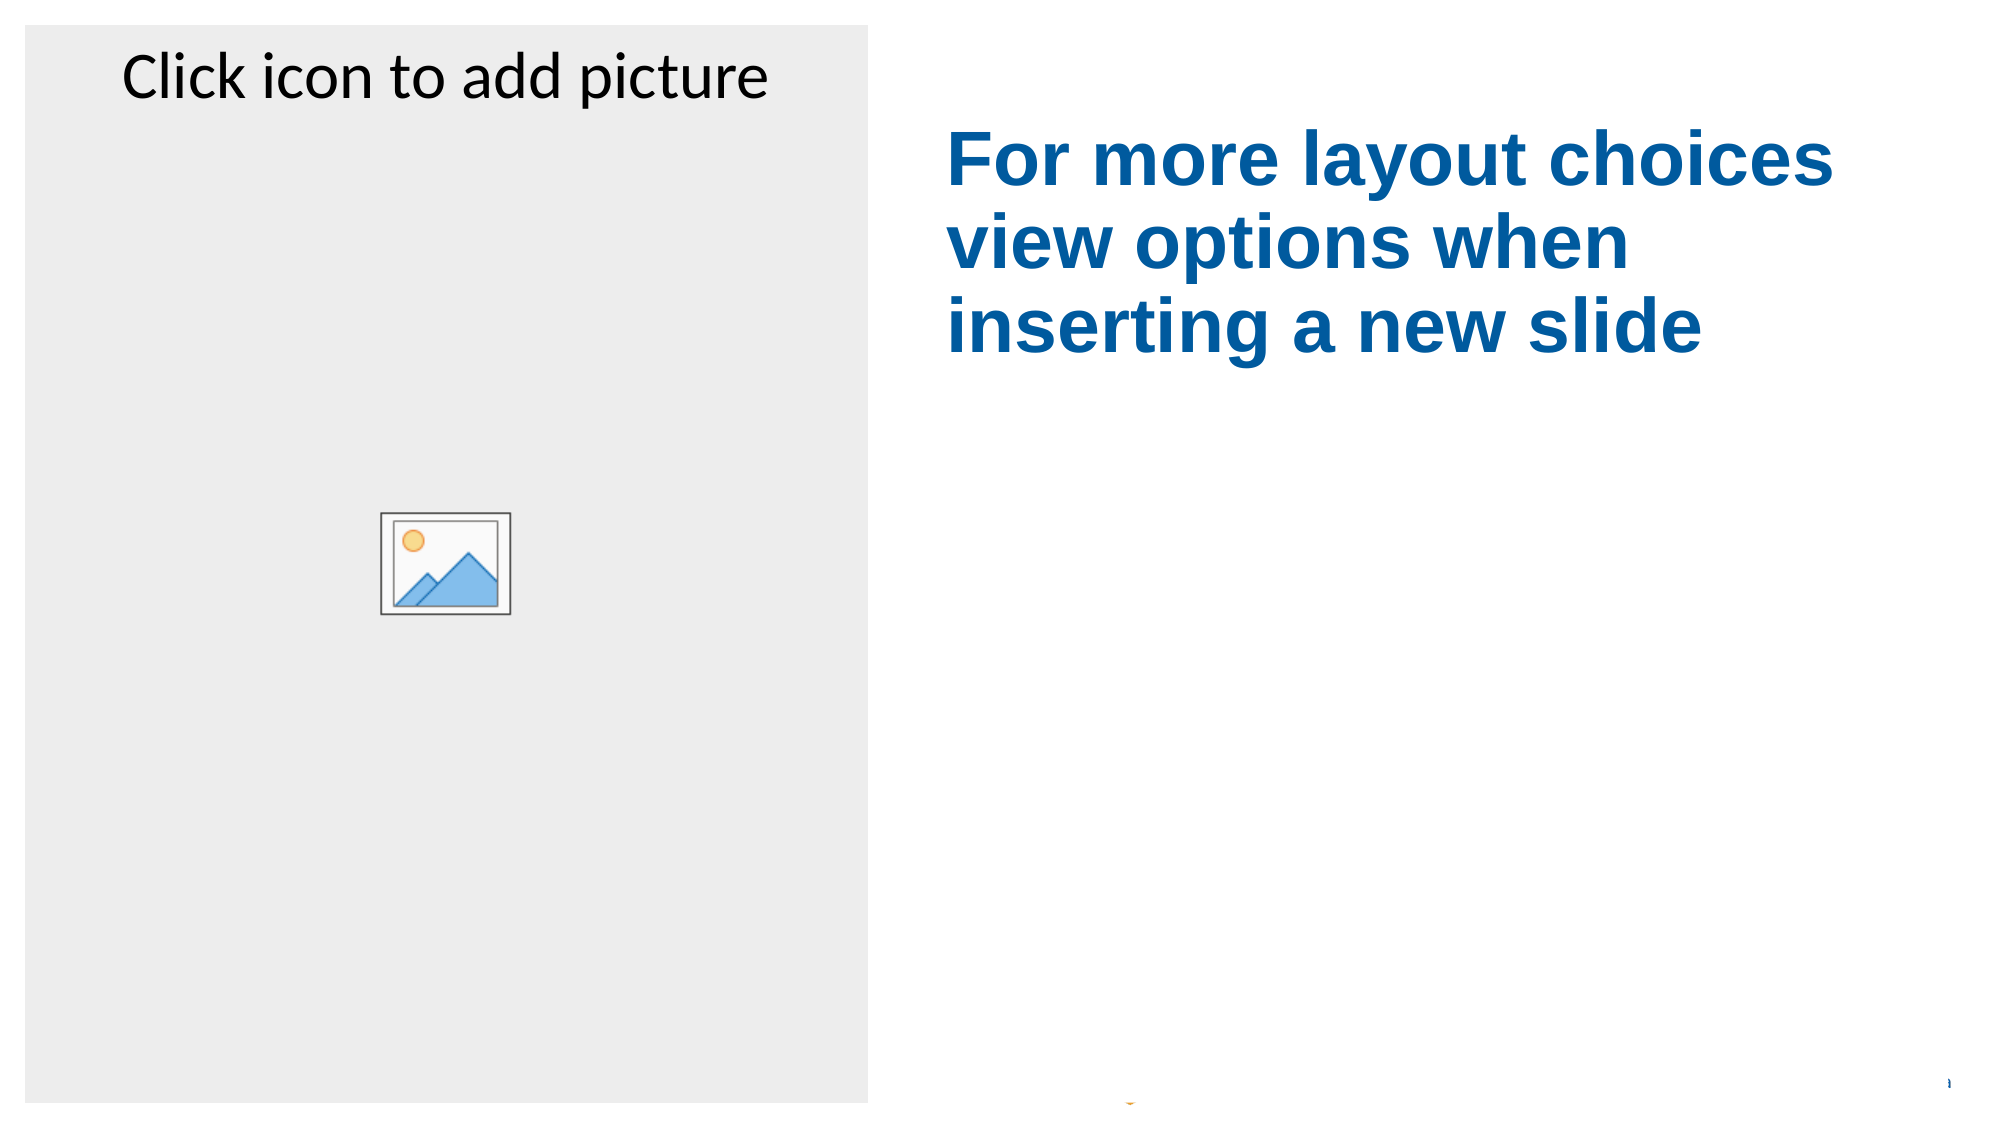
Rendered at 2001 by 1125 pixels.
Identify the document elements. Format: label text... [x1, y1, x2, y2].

picture [24, 24, 868, 1103]
title For more layout choices view options when inserting a new slide [931, 111, 1863, 330]
picture [1069, 996, 1958, 1125]
